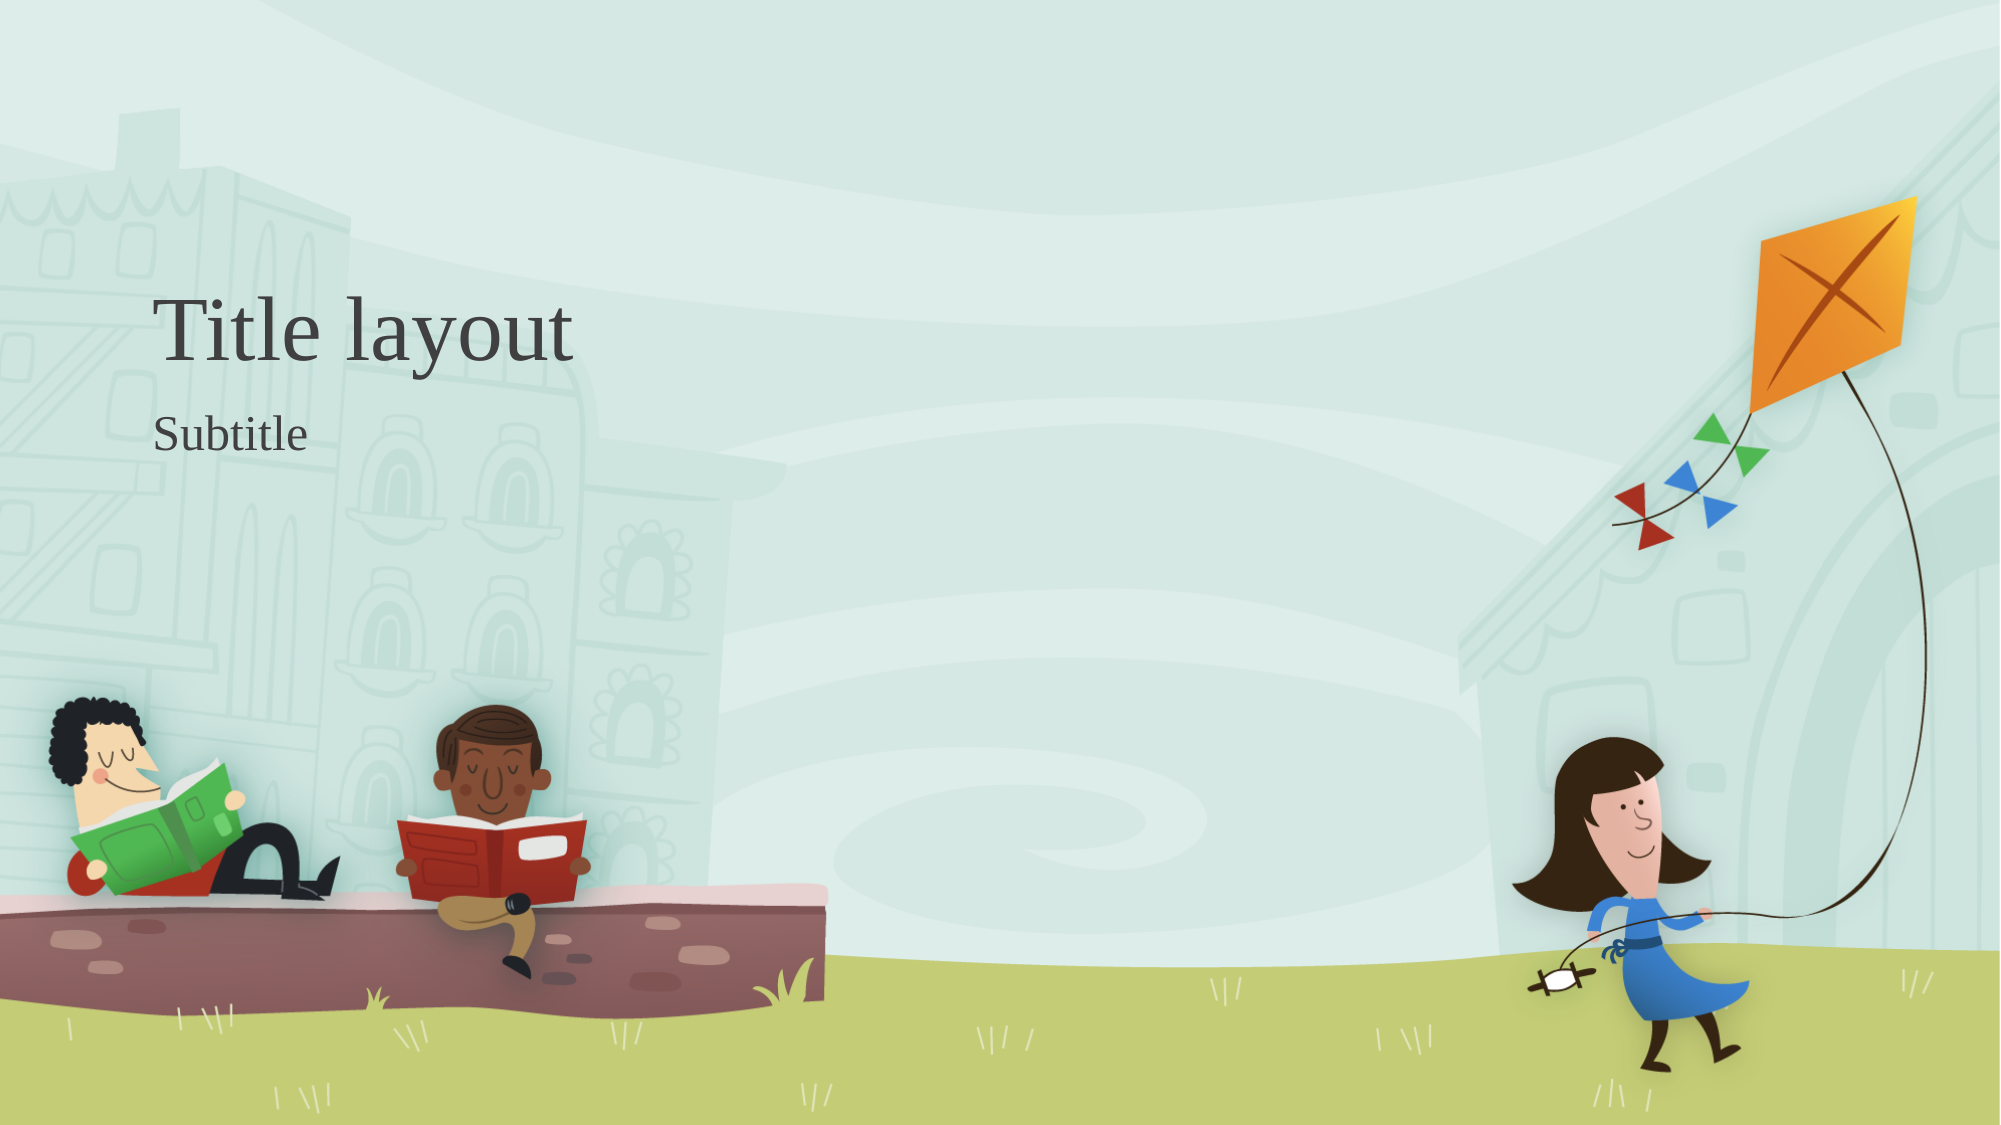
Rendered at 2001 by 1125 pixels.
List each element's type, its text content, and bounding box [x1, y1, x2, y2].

picture [0, 0, 2000, 1125]
subtitle Subtitle [137, 399, 1300, 550]
title Title layout [137, 87, 1525, 388]
